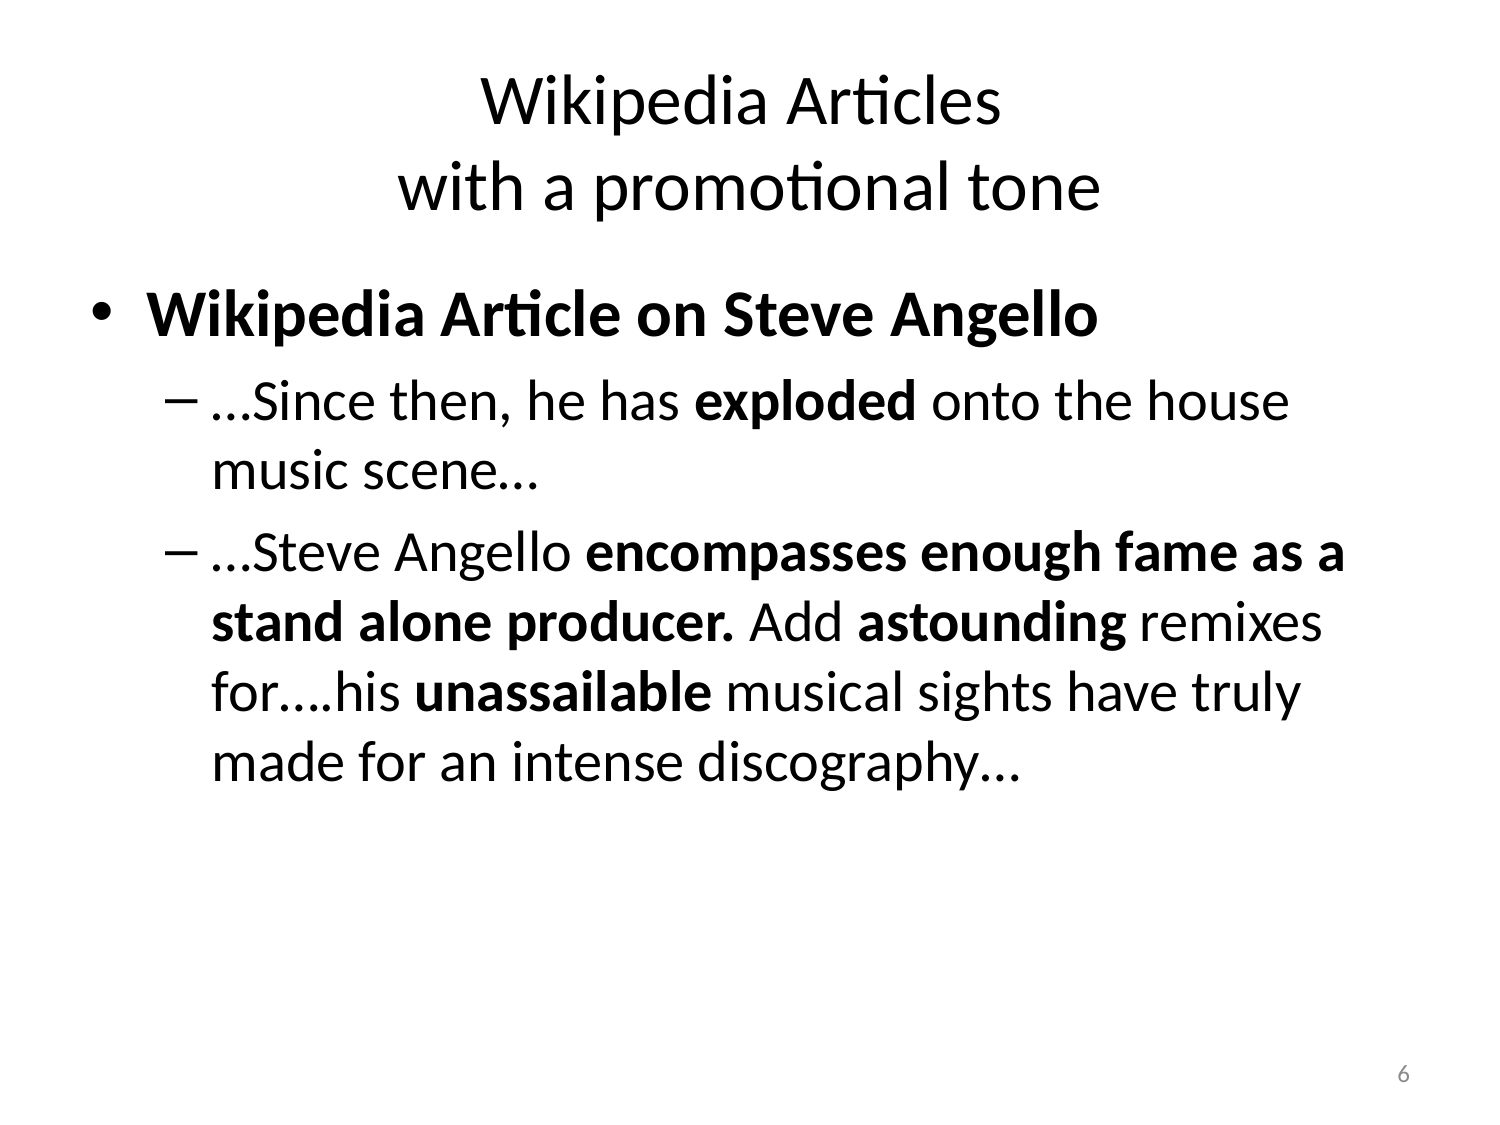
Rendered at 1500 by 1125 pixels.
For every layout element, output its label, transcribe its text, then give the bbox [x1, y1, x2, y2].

slide_number 6 [1074, 1042, 1425, 1103]
list Wikipedia Article on Steve Angello …Since then, he has exploded onto the house music scene… …Steve Angello encompasses enough fame as a stand alone producer. Add astounding remixes for….his unassailable musical sights have truly made for an intense discography… [75, 262, 1425, 1005]
title Wikipedia Articles with a promotional tone [75, 45, 1425, 233]
